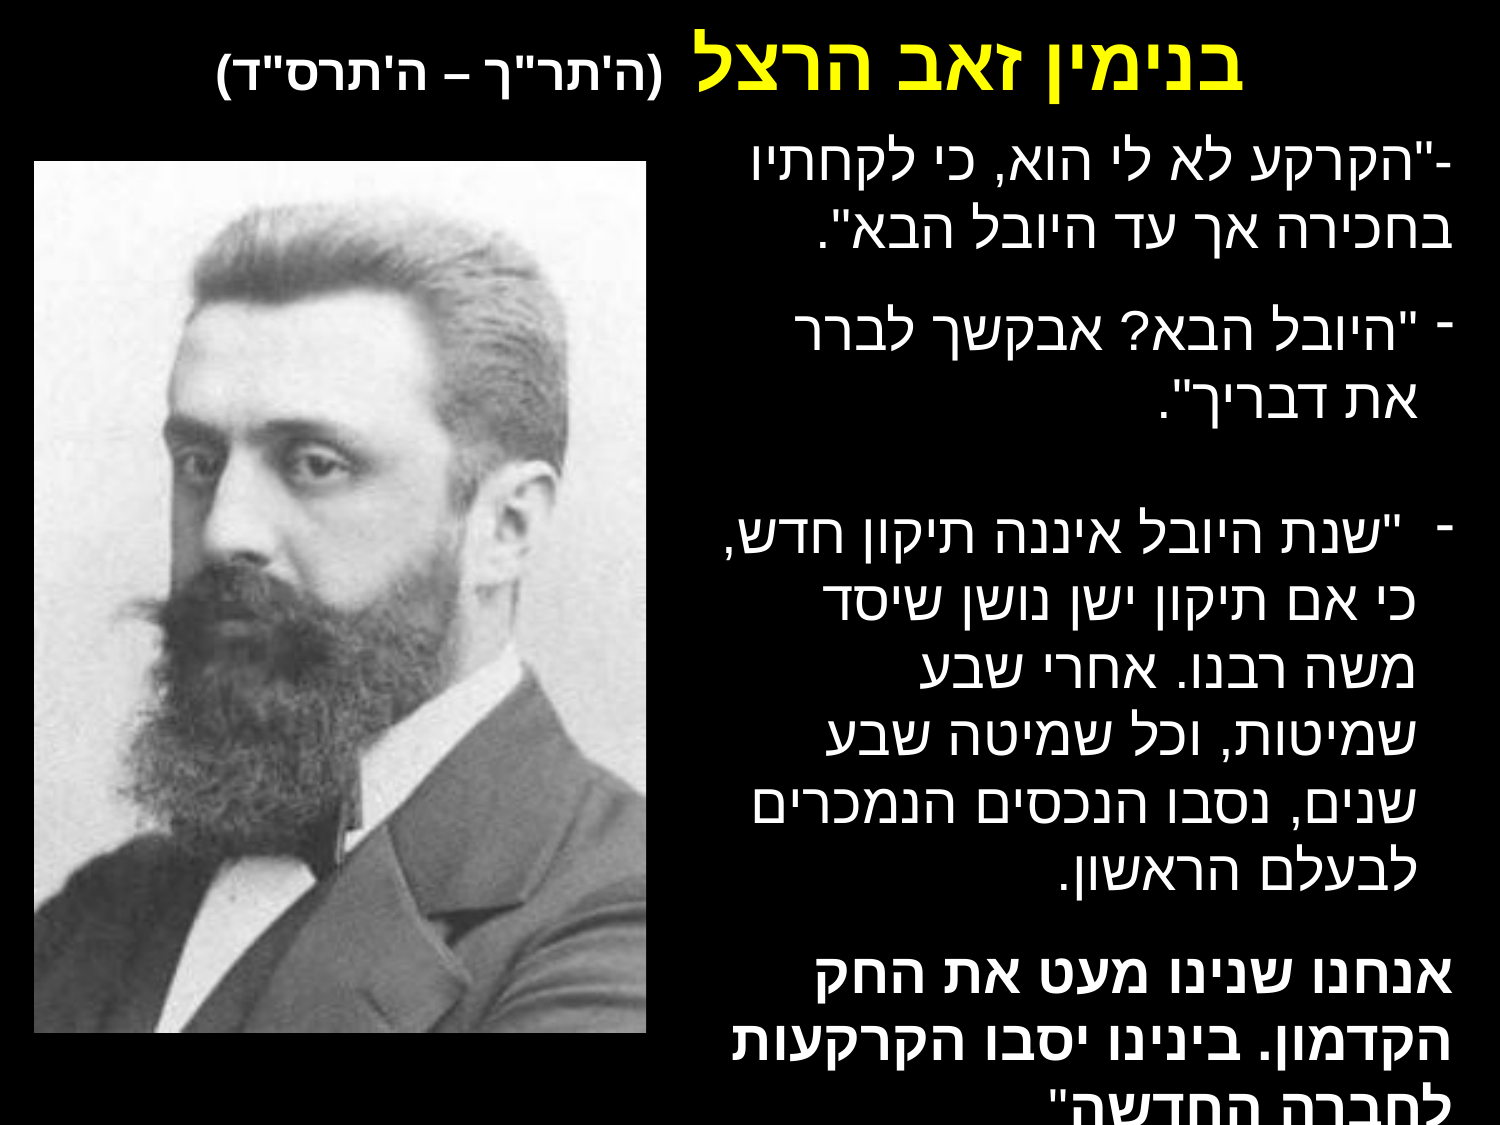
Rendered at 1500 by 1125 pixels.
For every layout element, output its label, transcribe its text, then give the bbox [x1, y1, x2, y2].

text_box [34, 161, 647, 1033]
text_box בנימין זאב הרצל (ה'תר"ך – ה'תרס"ד) [34, 0, 1428, 146]
text_box -"הקרקע לא לי הוא, כי לקחתיו בחכירה אך עד היובל הבא". "היובל הבא? אבקשך לברר את דבריך". "שנת היובל איננה תיקון חדש, כי אם תיקון ישן נושן שיסד משה רבנו. אחרי שבע שמיטות, וכל שמיטה שבע שנים, נסבו הנכסים הנמכרים לבעלם הראשון. אנחנו שנינו מעט את החק הקדמון. בינינו יסבו הקרקעות לחברה החדשה" (אלטנוילנד, ה'תרס"ב, 1902) [690, 109, 1470, 1059]
